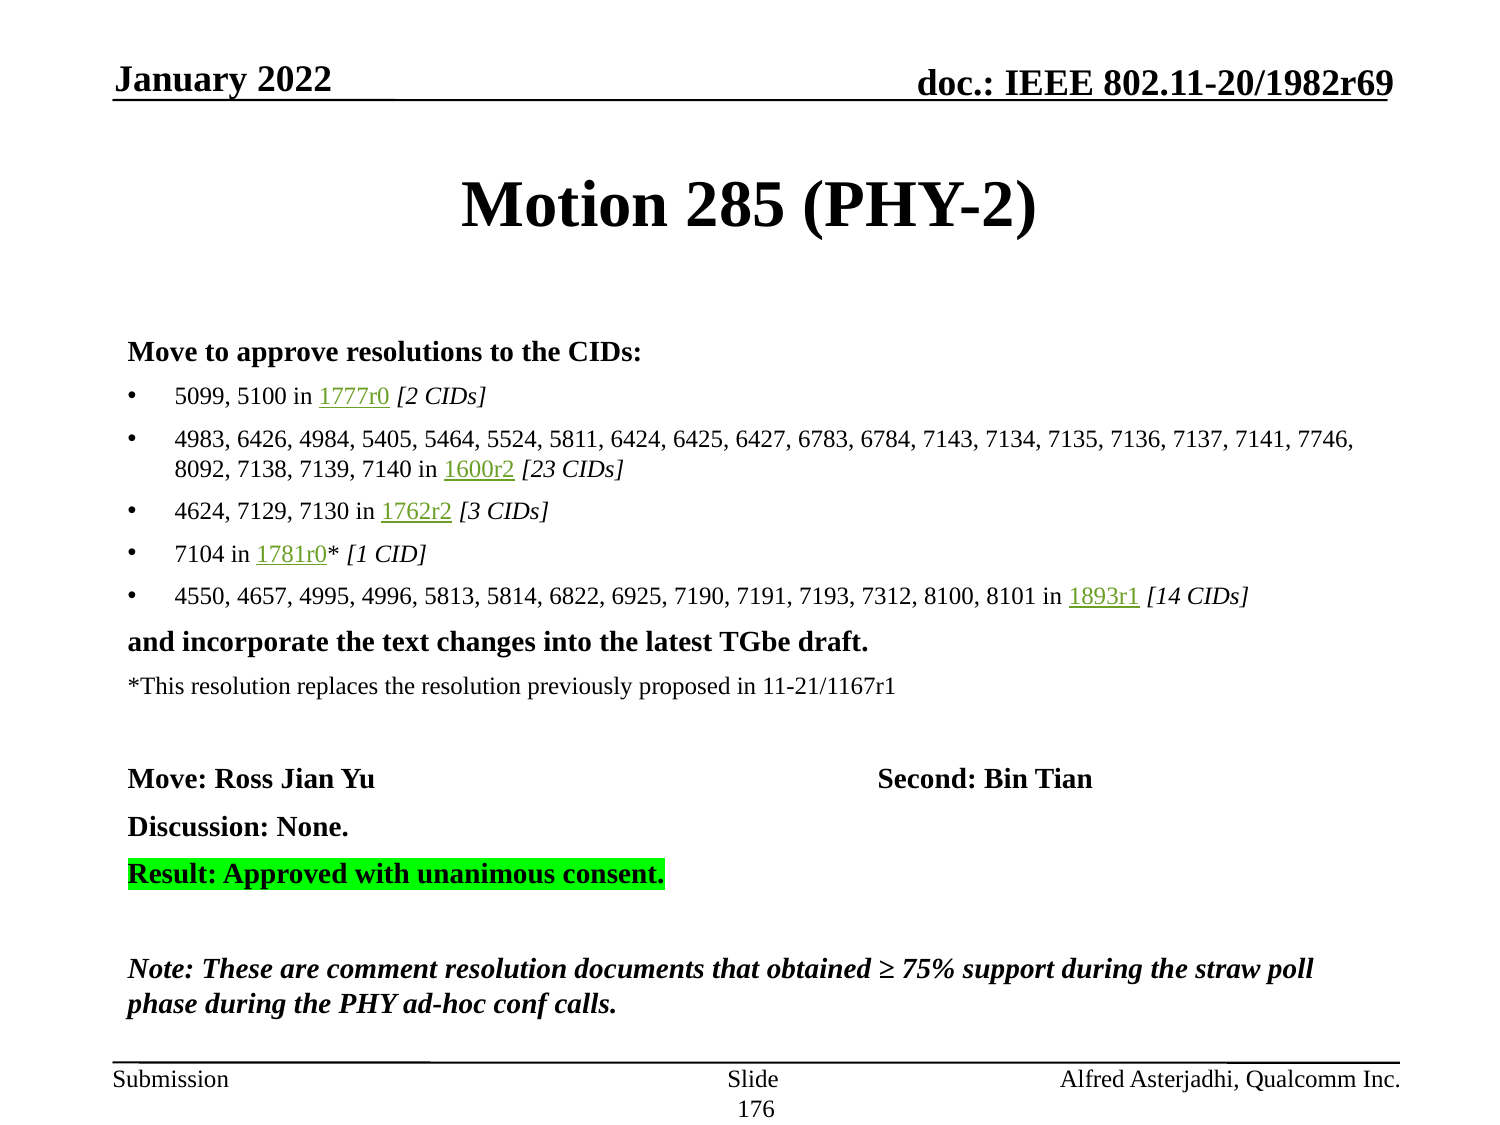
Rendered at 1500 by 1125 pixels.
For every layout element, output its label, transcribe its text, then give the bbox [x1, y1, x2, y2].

slide_number Slide 176 [712, 1061, 800, 1123]
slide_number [114, 54, 423, 100]
title Motion 285 (PHY-2) [112, 112, 1388, 288]
list Move to approve resolutions to the CIDs: 5099, 5100 in 1777r0 [2 CIDs] 4983, 6426, 4984, 5405, 5464, 5524, 5811, 6424, 6425, 6427, 6783, 6784, 7143, 7134, 7135, 7136, 7137, 7141, 7746, 8092, 7138, 7139, 7140 in 1600r2 [23 CIDs] 4624, 7129, 7130 in 1762r2 [3 CIDs] 7104 in 1781r0* [1 CID] 4550, 4657, 4995, 4996, 5813, 5814, 6822, 6925, 7190, 7191, 7193, 7312, 8100, 8101 in 1893r1 [14 CIDs] and incorporate the text changes into the latest TGbe draft. *This resolution replaces the resolution previously proposed in 11-21/1167r1 Move: Ross Jian Yu Second: Bin Tian Discussion: None. Result: Approved with unanimous consent. Note: These are comment resolution documents that obtained ≥ 75% support during the straw poll phase during the PHY ad-hoc conf calls. [112, 324, 1388, 1063]
footer Alfred Asterjadhi, Qualcomm Inc. [878, 1061, 1402, 1093]
